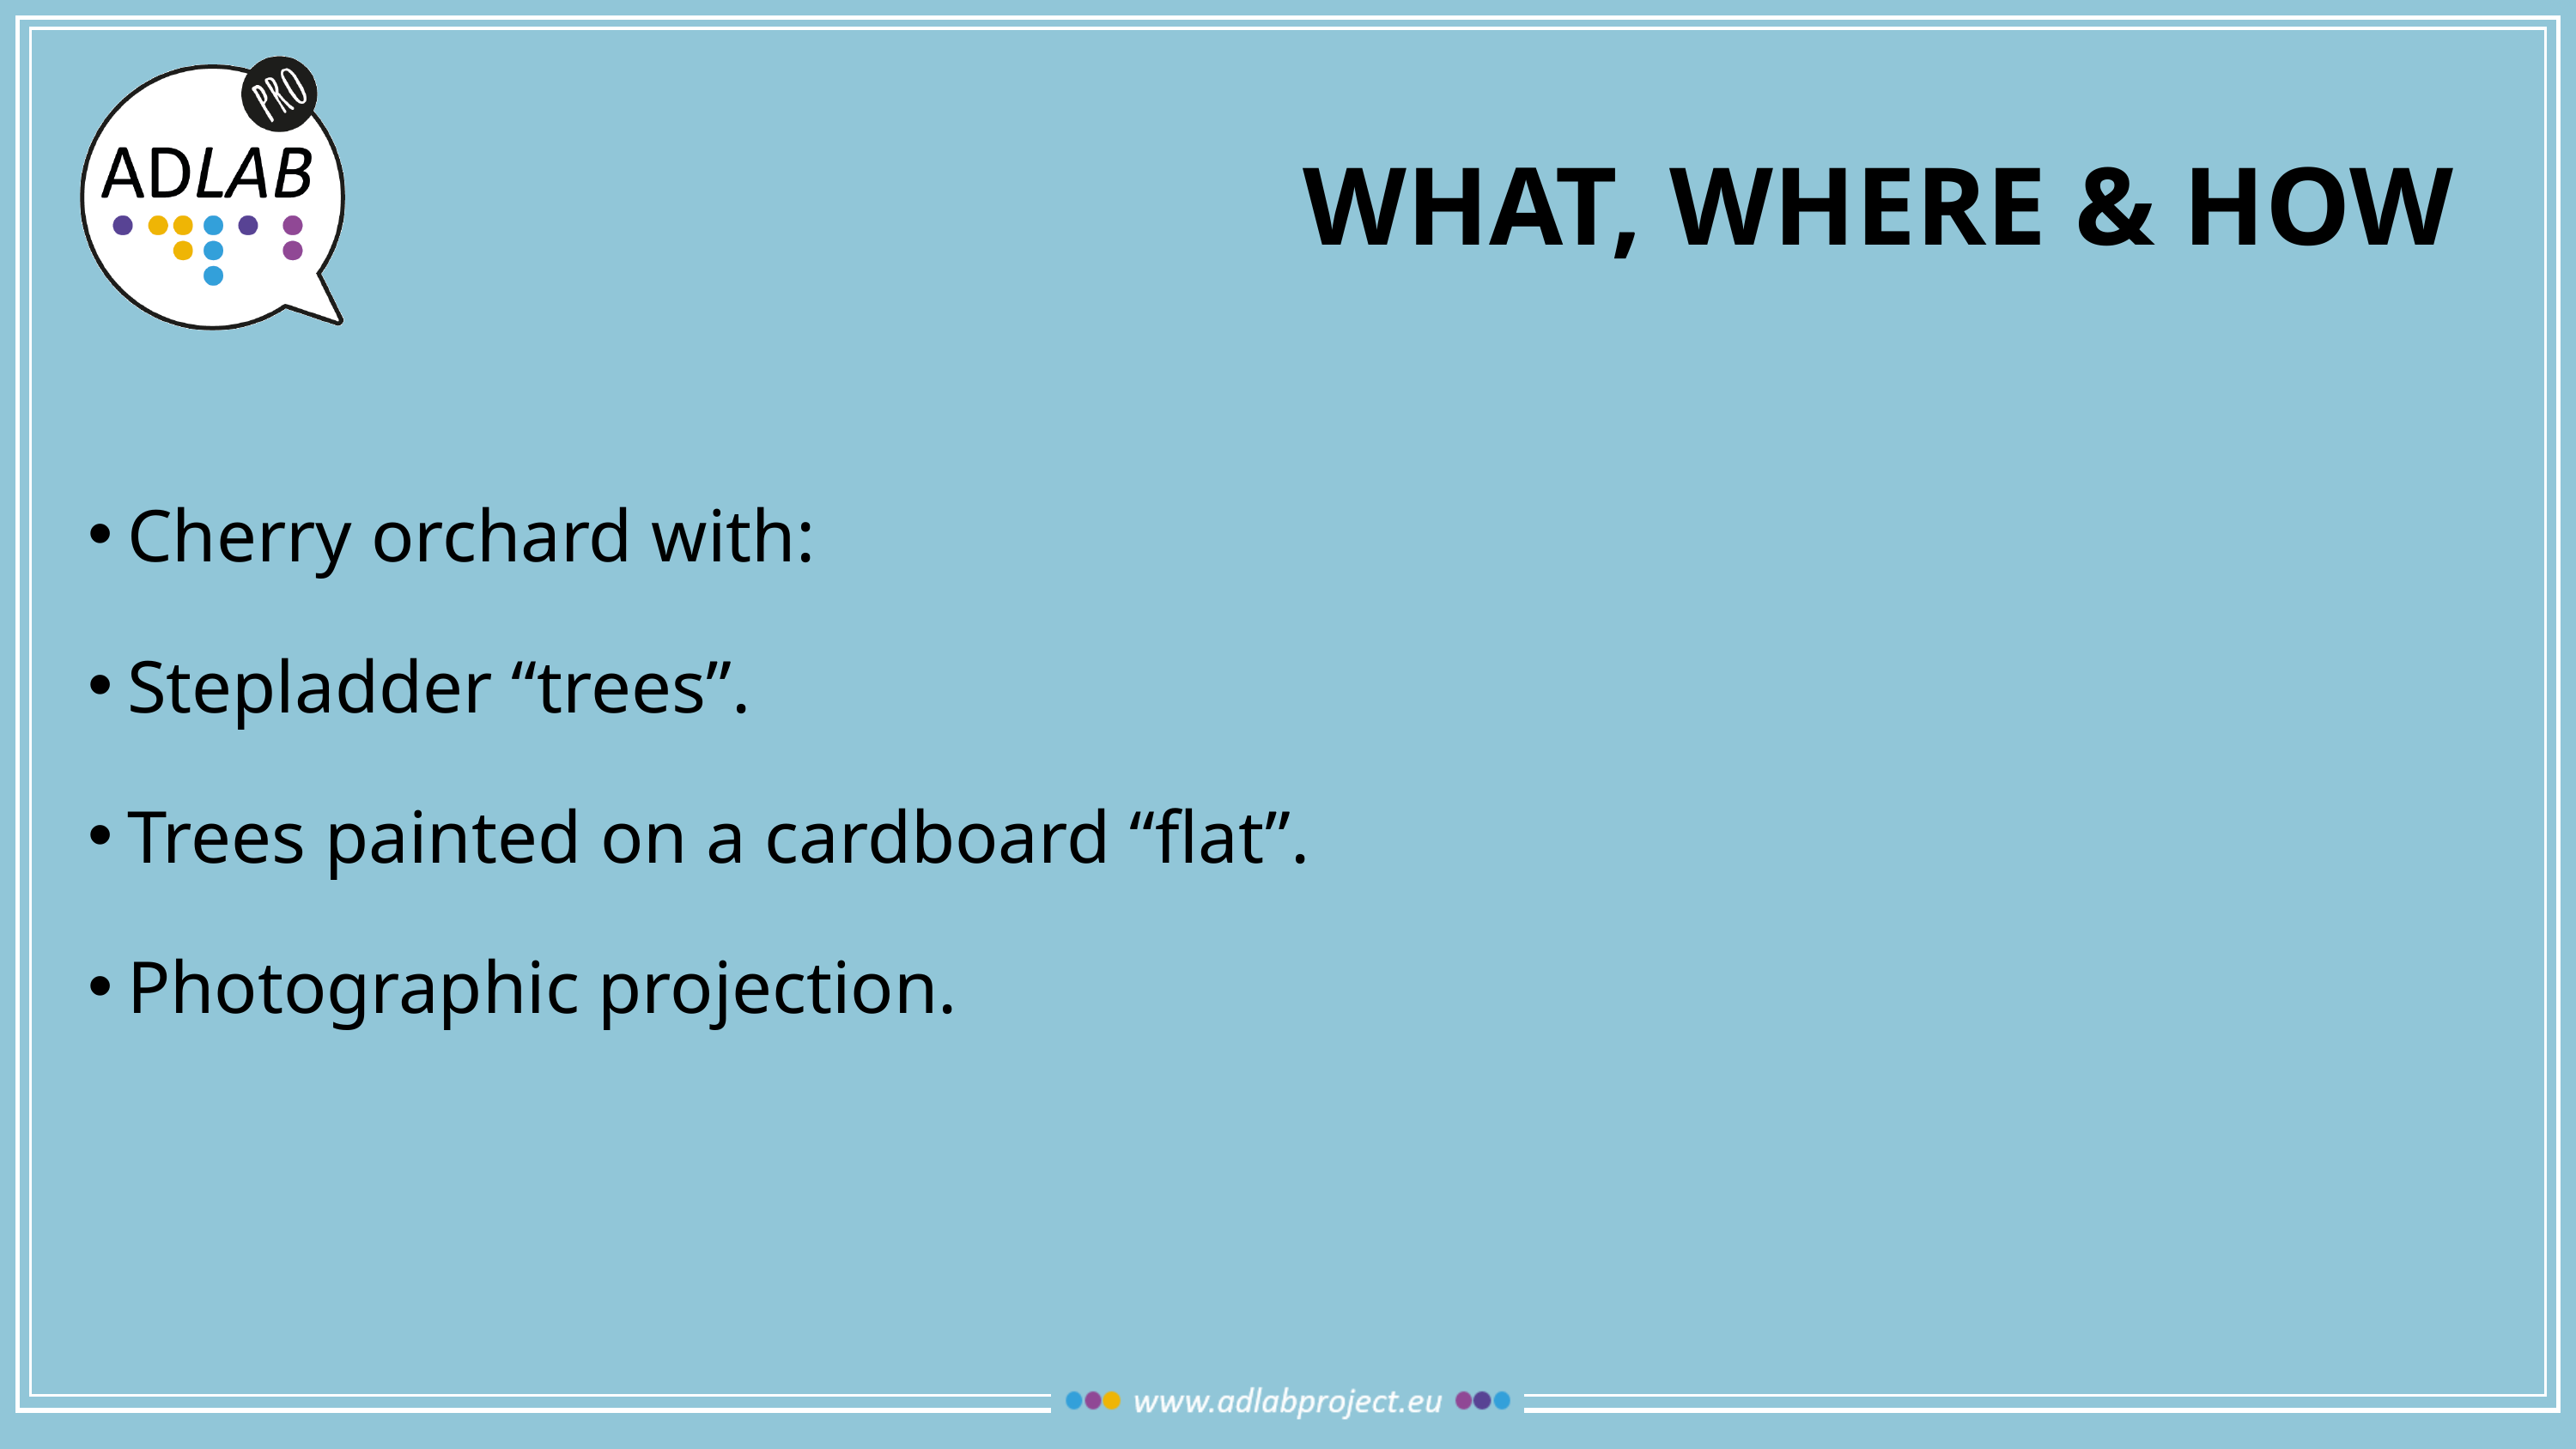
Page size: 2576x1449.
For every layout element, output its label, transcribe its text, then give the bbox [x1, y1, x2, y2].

list Cherry orchard with: Stepladder “trees”. Trees painted on a cardboard “flat”. Photographic projection. [75, 440, 2501, 1122]
title What, where & how [384, 70, 2467, 351]
picture [72, 49, 353, 330]
picture [1051, 1378, 1524, 1429]
